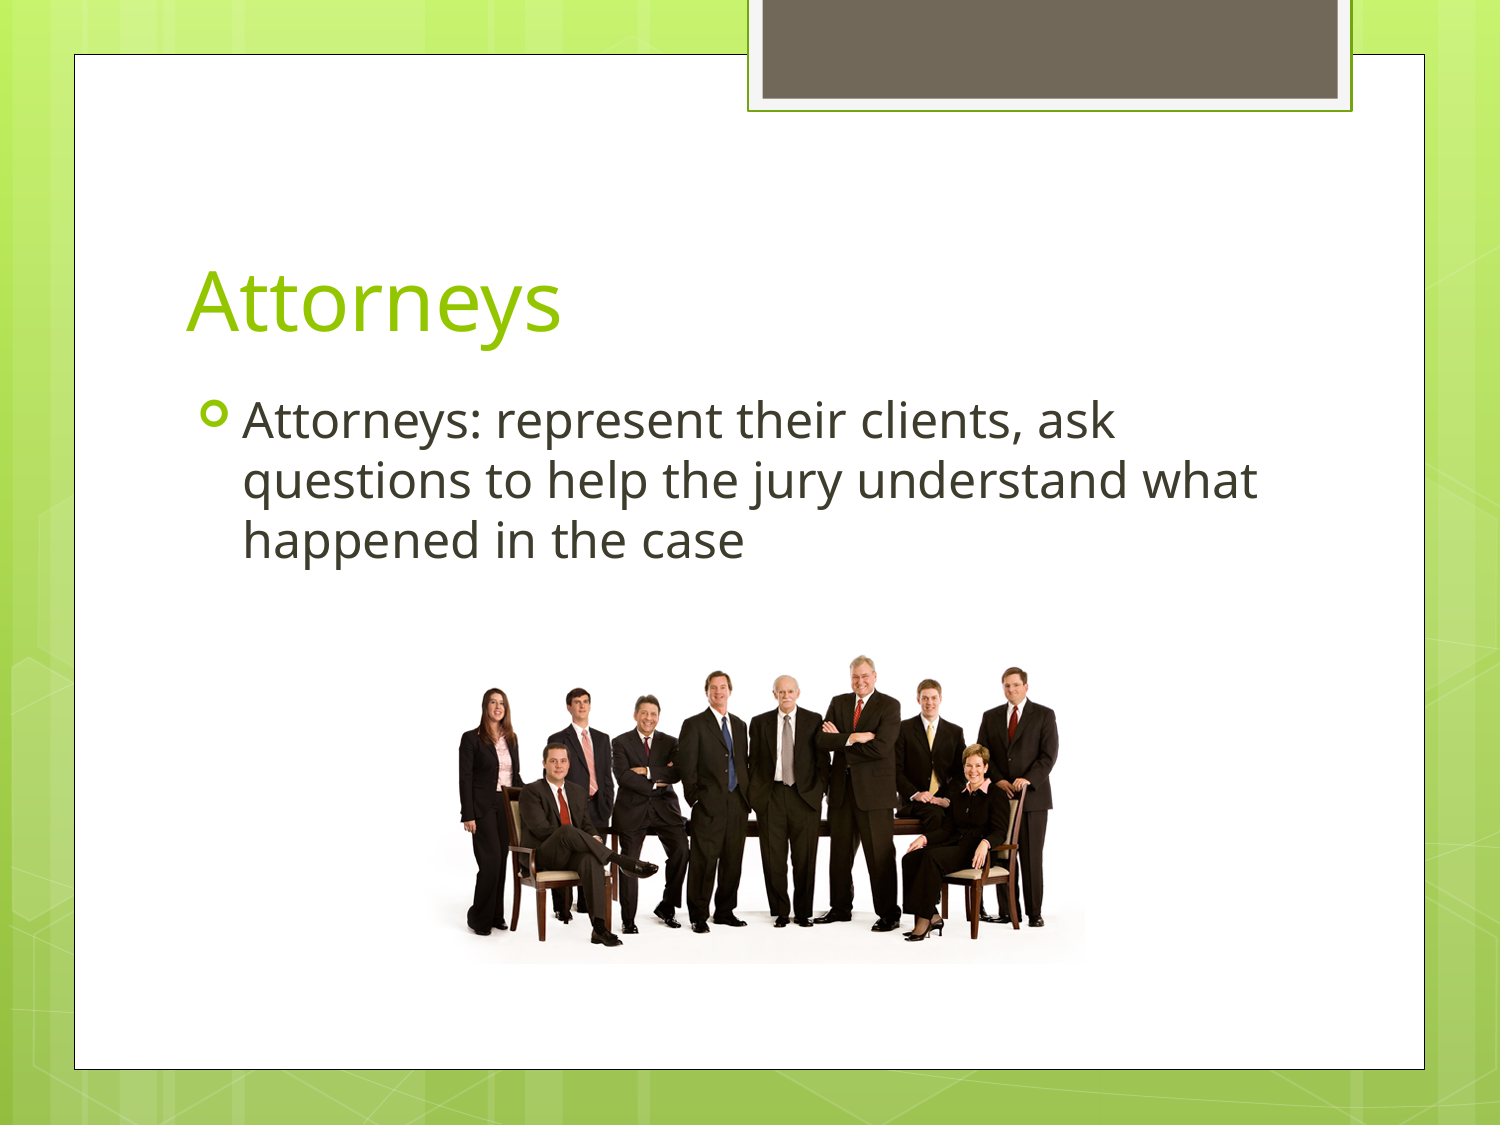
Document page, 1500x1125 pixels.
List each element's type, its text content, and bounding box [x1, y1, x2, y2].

picture [374, 649, 1144, 965]
list Attorneys: represent their clients, ask questions to help the jury understand what happened in the case [171, 381, 1283, 957]
title Attorneys [171, 168, 1324, 357]
